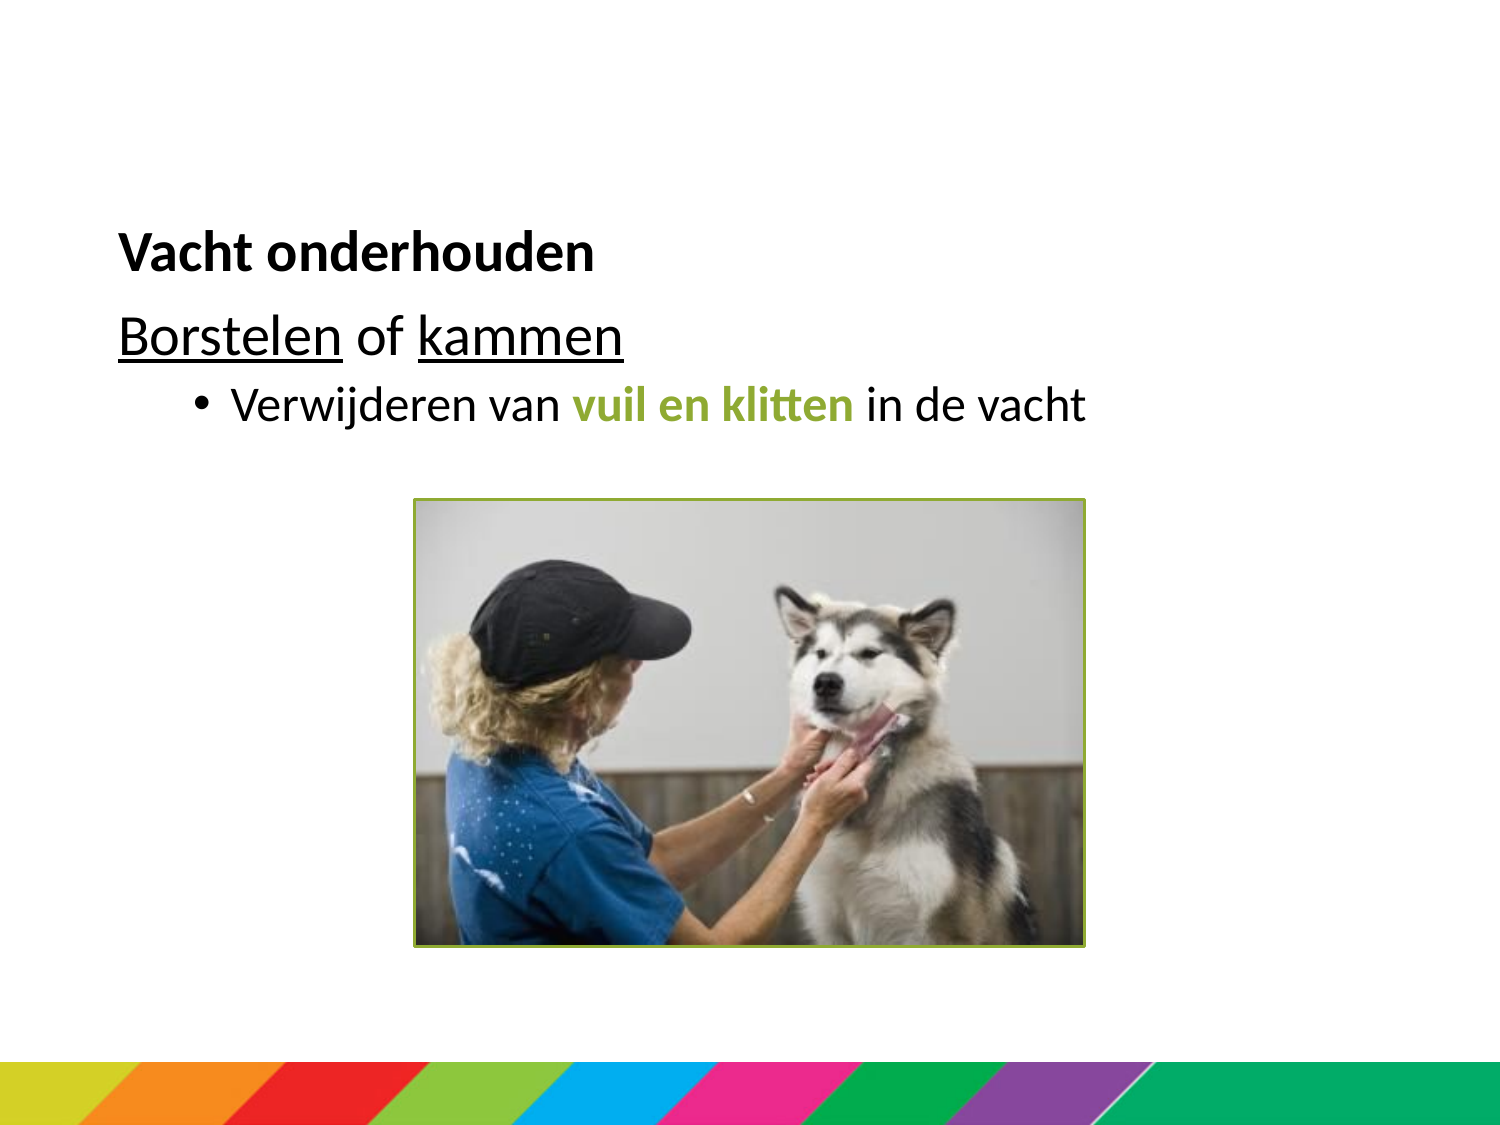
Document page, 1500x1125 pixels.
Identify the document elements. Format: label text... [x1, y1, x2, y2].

picture [0, 1062, 574, 1125]
picture [415, 500, 1084, 945]
picture [656, 1062, 1500, 1125]
list Vacht onderhouden Borstelen of kammen Verwijderen van vuil en klitten in de vacht [103, 213, 1397, 928]
